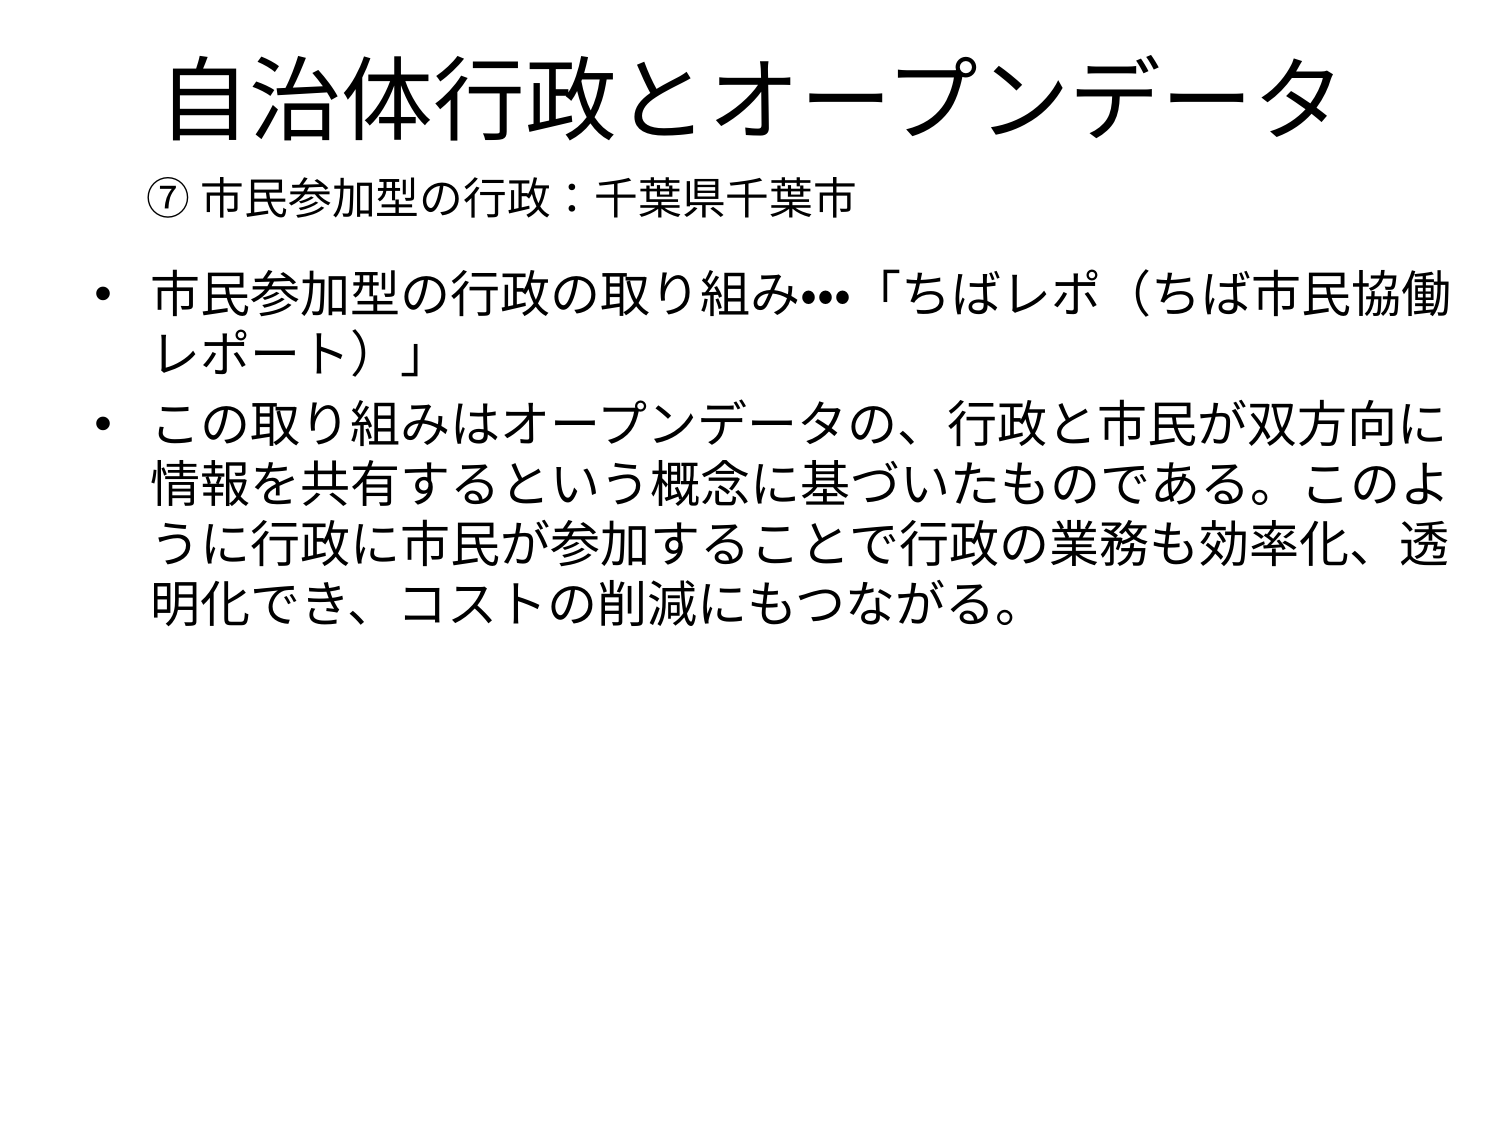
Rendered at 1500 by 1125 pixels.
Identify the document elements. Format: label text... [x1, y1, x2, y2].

list 市民参加型の行政の取り組み・・・「ちばレポ（ちば市民協働レポート）」 この取り組みはオープンデータの、行政と市民が双方向に情報を共有するという概念に基づいたものである。このように行政に市民が参加することで行政の業務も効率化、透明化でき、コストの削減にもつながる。 [79, 255, 1500, 888]
text_box 自治体行政とオープンデータ [76, 3, 1427, 191]
title ⑦市民参加型の行政：千葉県千葉市 [0, 147, 1051, 246]
